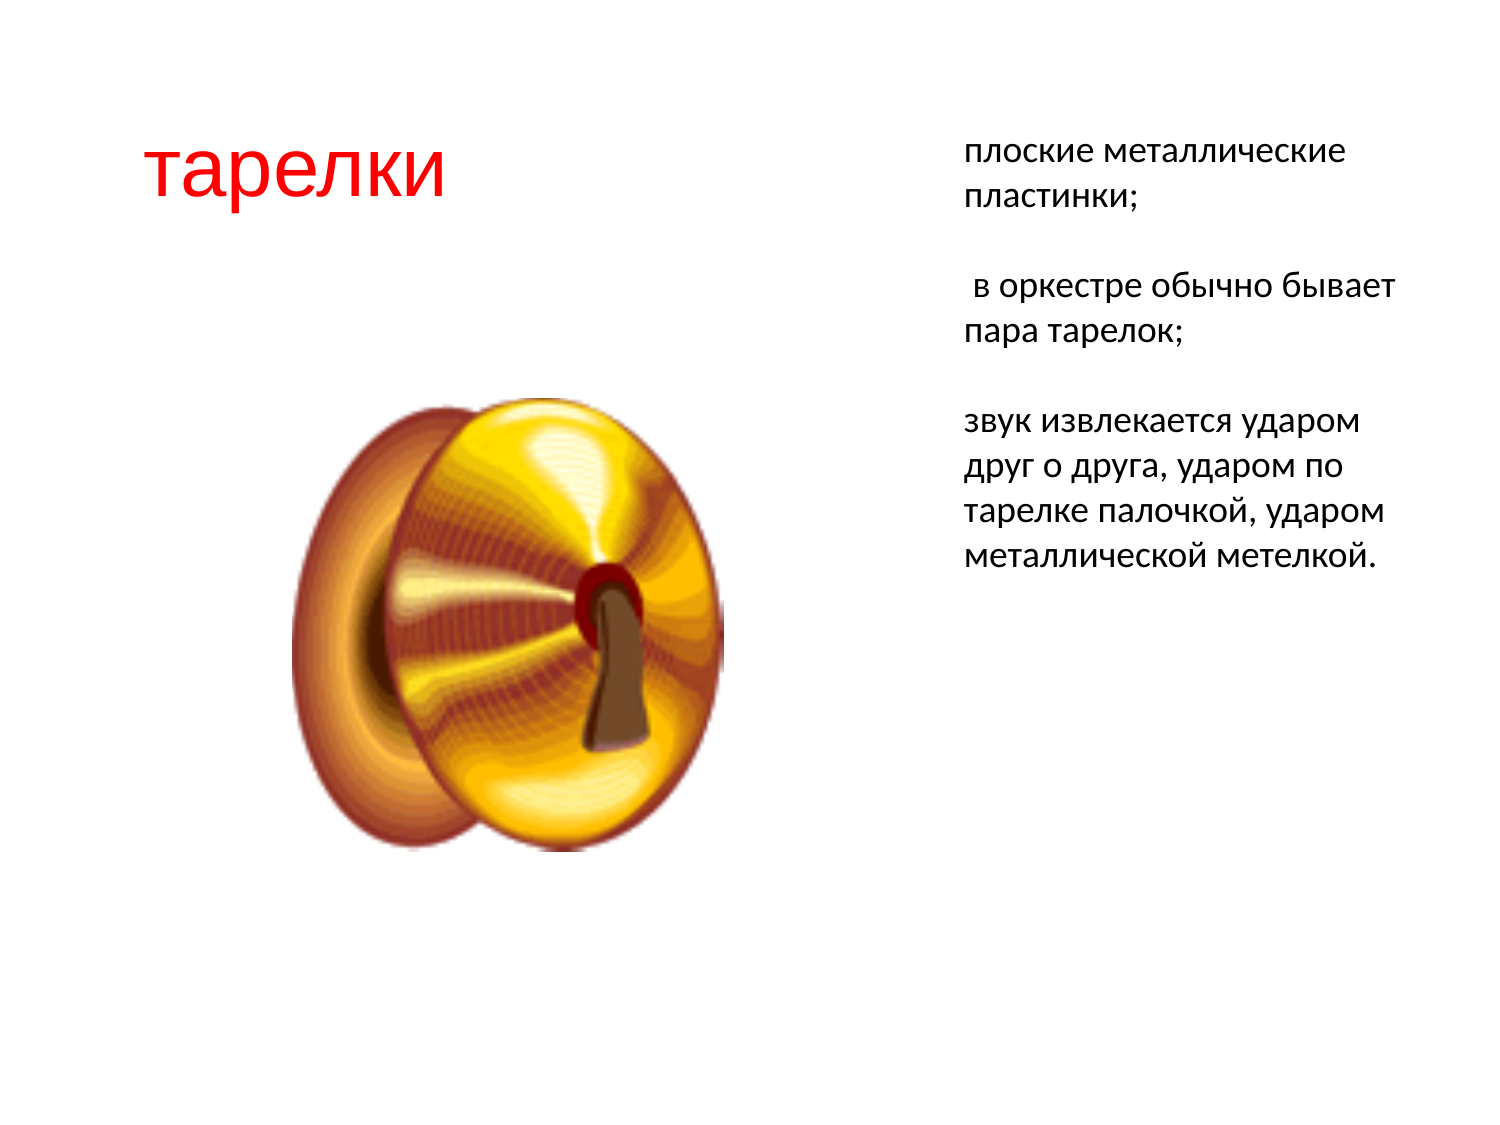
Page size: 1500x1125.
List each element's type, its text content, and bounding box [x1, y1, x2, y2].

picture [292, 398, 724, 853]
text_box тарелки [128, 105, 668, 221]
text_box плоские металлические пластинки; в оркестре обычно бывает пара тарелок; звук извлекается ударом друг о друга, ударом по тарелке палочкой, ударом металлической метелкой. [949, 117, 1430, 582]
